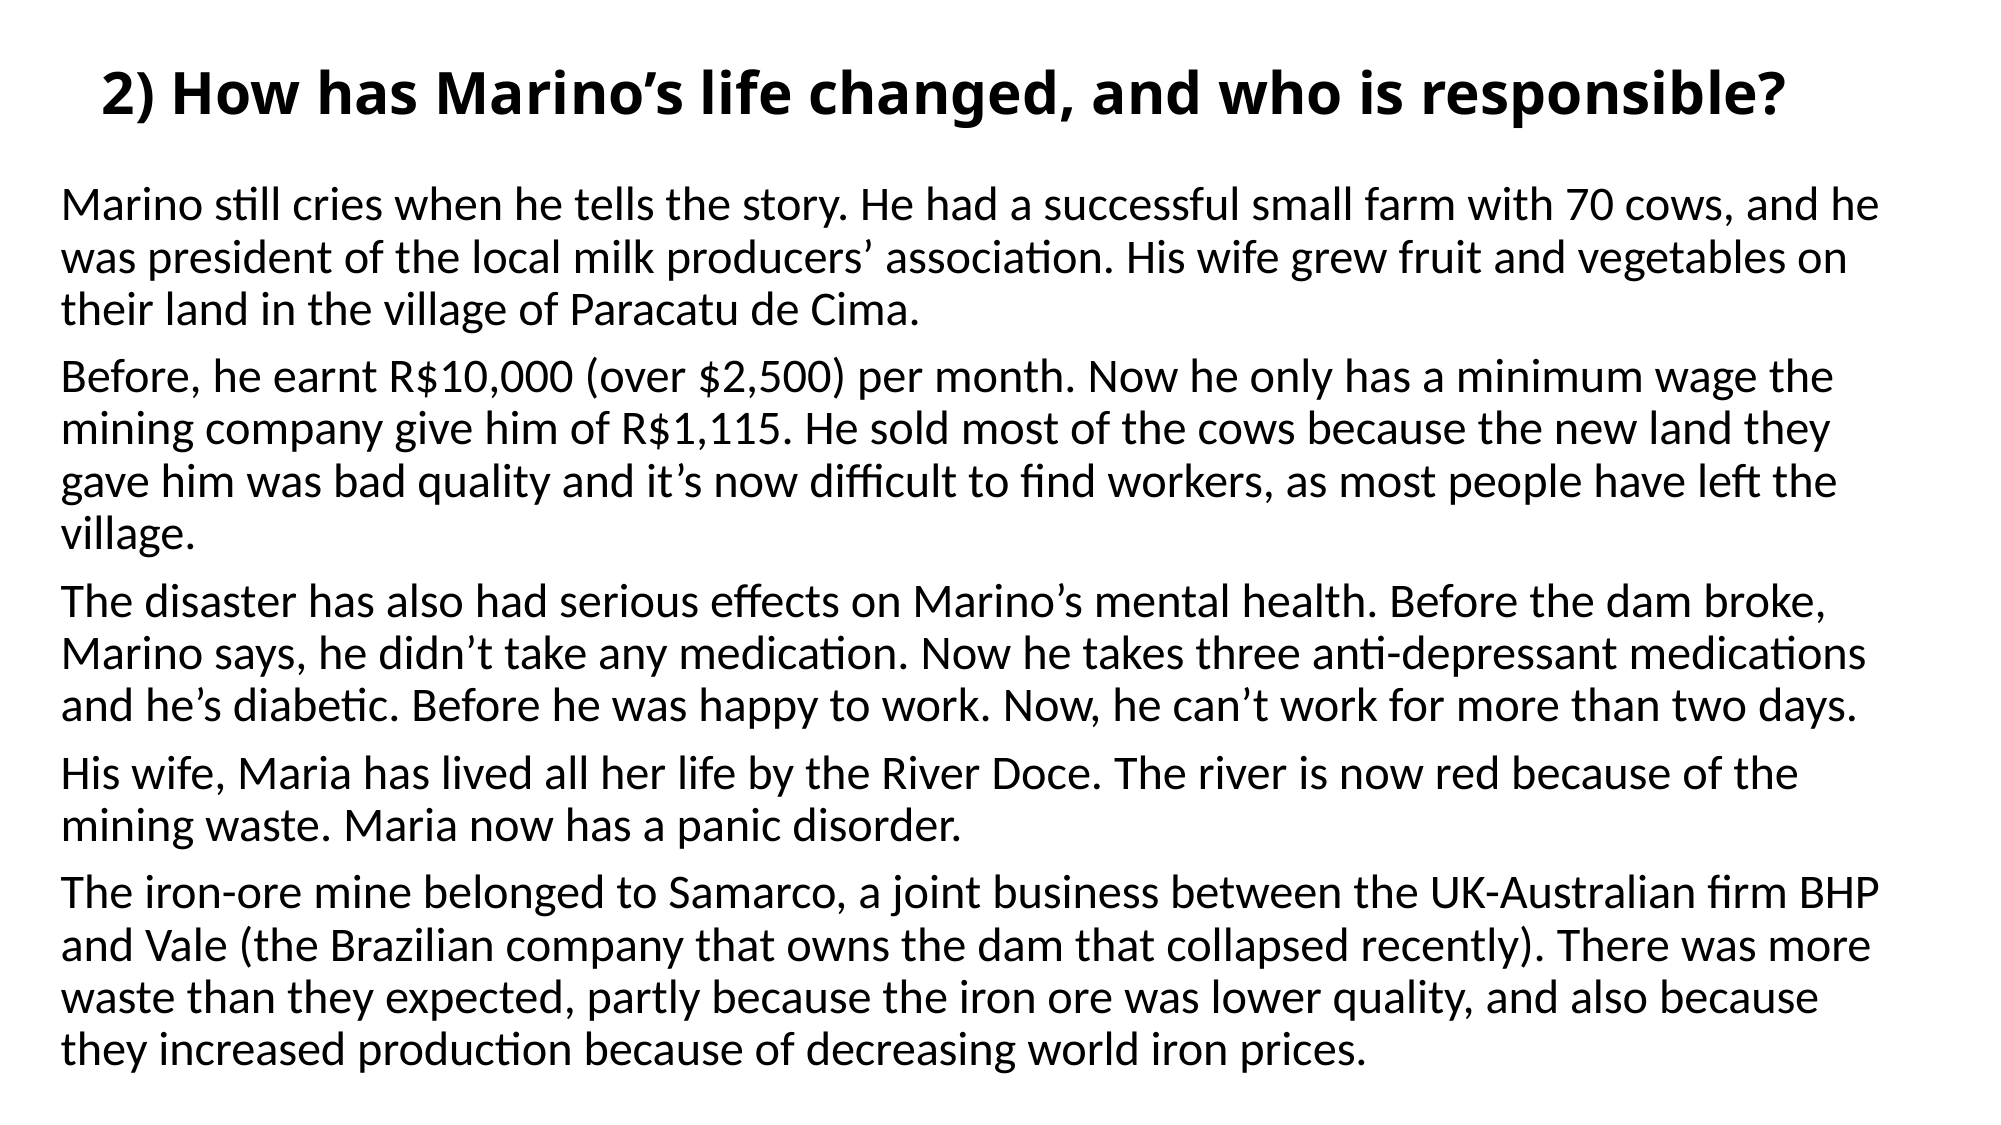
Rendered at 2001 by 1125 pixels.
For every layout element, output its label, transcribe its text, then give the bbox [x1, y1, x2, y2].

list Marino still cries when he tells the story. He had a successful small farm with 70 cows, and he was president of the local milk producers’ association. His wife grew fruit and vegetables on their land in the village of Paracatu de Cima. Before, he earnt R$10,000 (over $2,500) per month. Now he only has a minimum wage the mining company give him of R$1,115. He sold most of the cows because the new land they gave him was bad quality and it’s now difficult to find workers, as most people have left the village. The disaster has also had serious effects on Marino’s mental health. Before the dam broke, Marino says, he didn’t take any medication. Now he takes three anti-depressant medications and he’s diabetic. Before he was happy to work. Now, he can’t work for more than two days. His wife, Maria has lived all her life by the River Doce. The river is now red because of the mining waste. Maria now has a panic disorder. The iron-ore mine belonged to Samarco, a joint business between the UK-Australian firm BHP and Vale (the Brazilian company that owns the dam that collapsed recently). There was more waste than they expected, partly because the iron ore was lower quality, and also because they increased production because of decreasing world iron prices. [45, 171, 1931, 1103]
title 2) How has Marino’s life changed, and who is responsible? [86, 41, 1909, 150]
